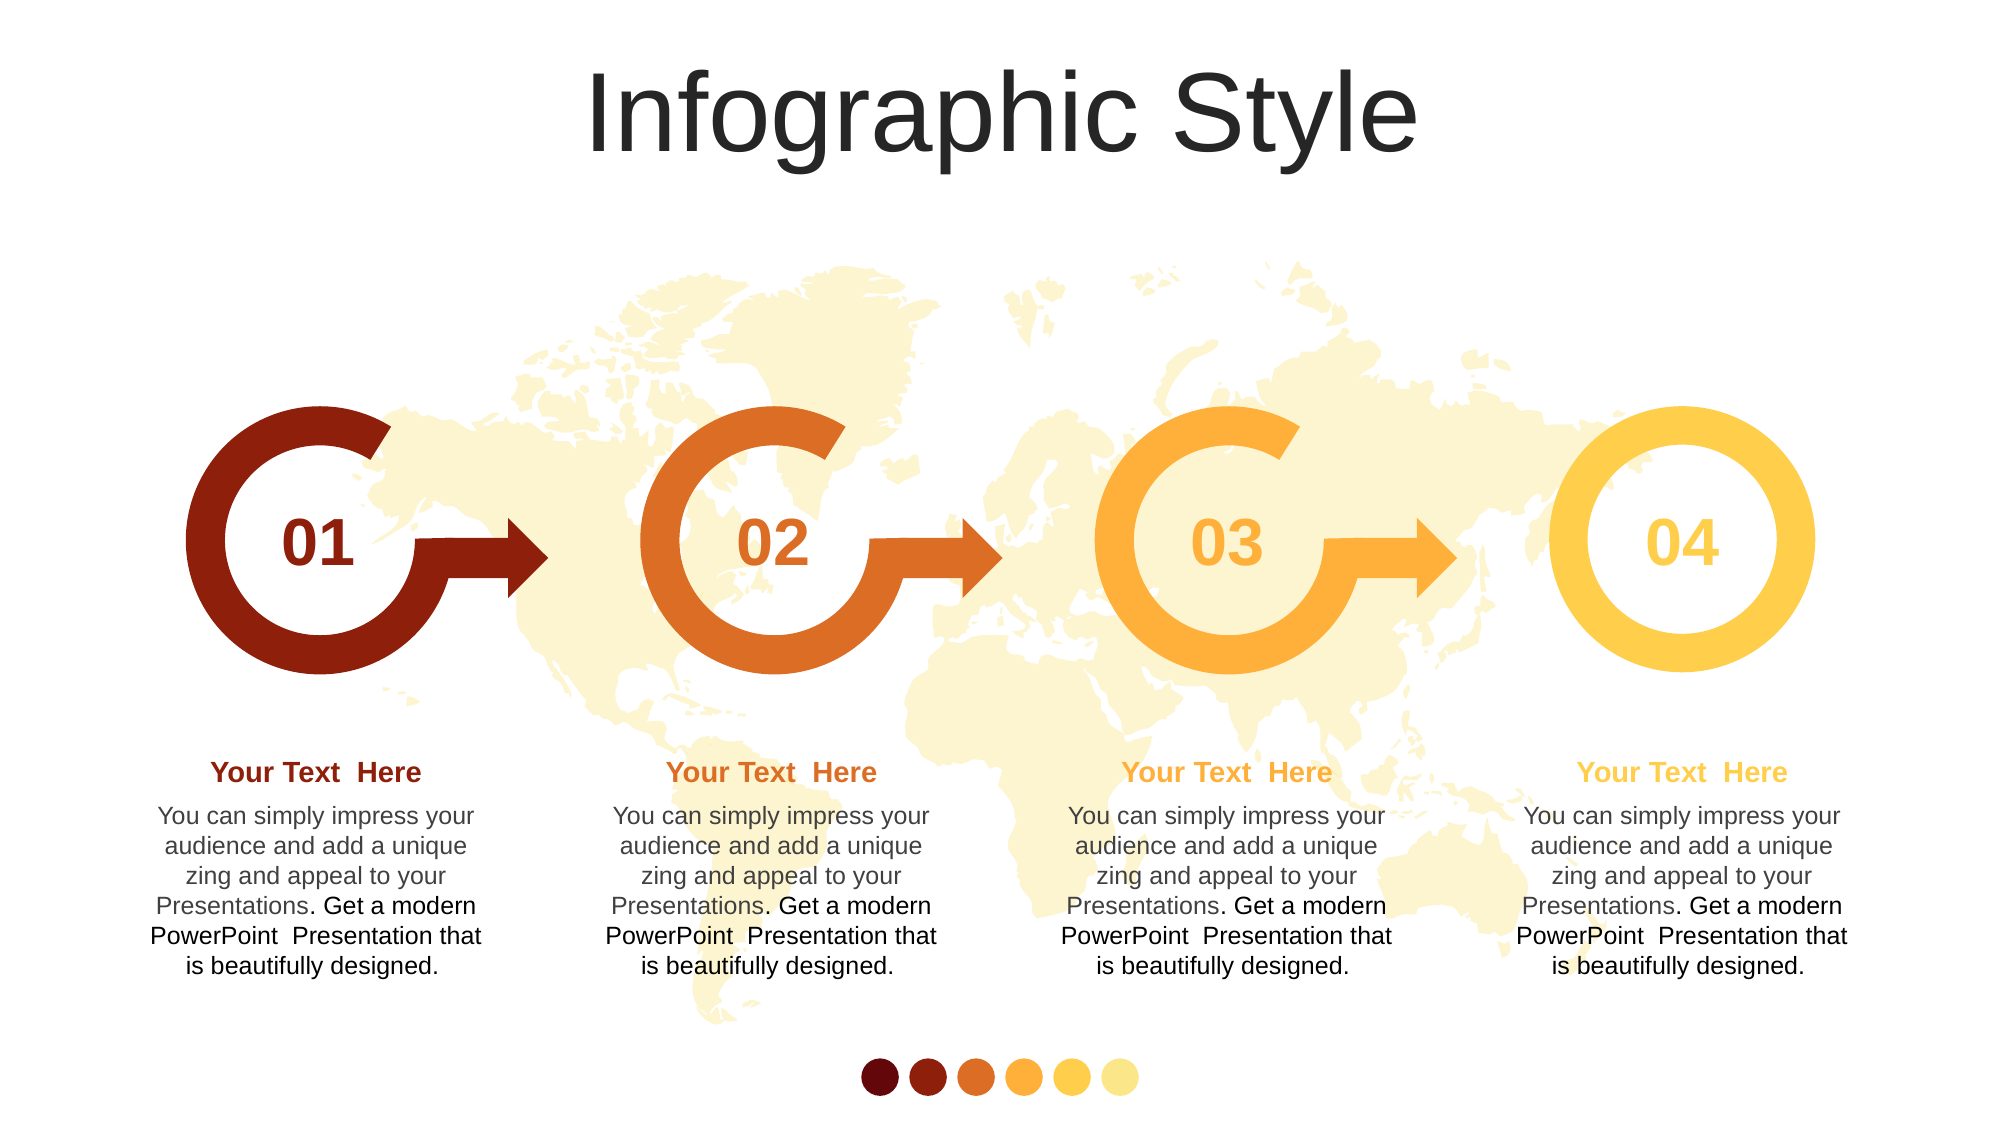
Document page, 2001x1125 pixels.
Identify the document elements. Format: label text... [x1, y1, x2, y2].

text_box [1094, 406, 1458, 675]
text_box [352, 260, 1653, 1024]
list Infographic Style [53, 55, 1952, 175]
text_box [589, 745, 954, 990]
text_box 04 [1653, 491, 1744, 586]
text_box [640, 406, 1003, 675]
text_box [1500, 745, 1865, 990]
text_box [185, 406, 549, 675]
text_box [1653, 405, 1817, 674]
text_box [1044, 745, 1410, 990]
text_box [133, 745, 499, 990]
